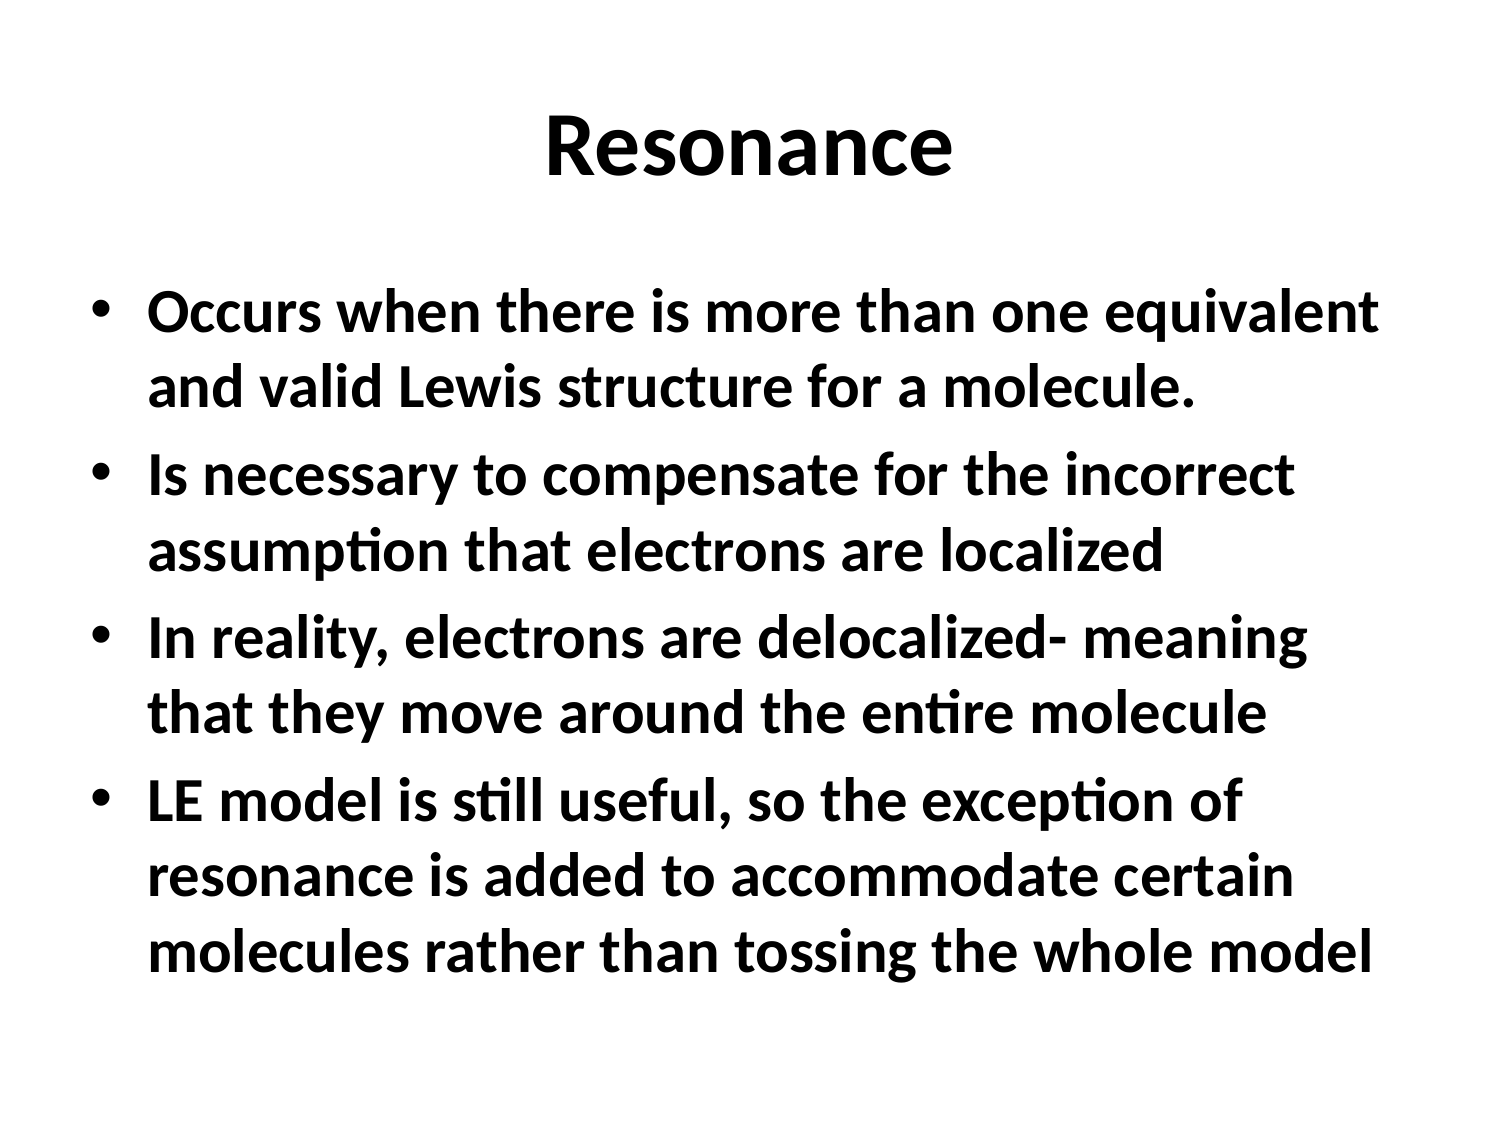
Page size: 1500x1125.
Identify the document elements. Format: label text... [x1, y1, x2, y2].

list Occurs when there is more than one equivalent and valid Lewis structure for a molecule. Is necessary to compensate for the incorrect assumption that electrons are localized In reality, electrons are delocalized- meaning that they move around the entire molecule LE model is still useful, so the exception of resonance is added to accommodate certain molecules rather than tossing the whole model [75, 262, 1425, 1005]
title Resonance [75, 45, 1425, 233]
